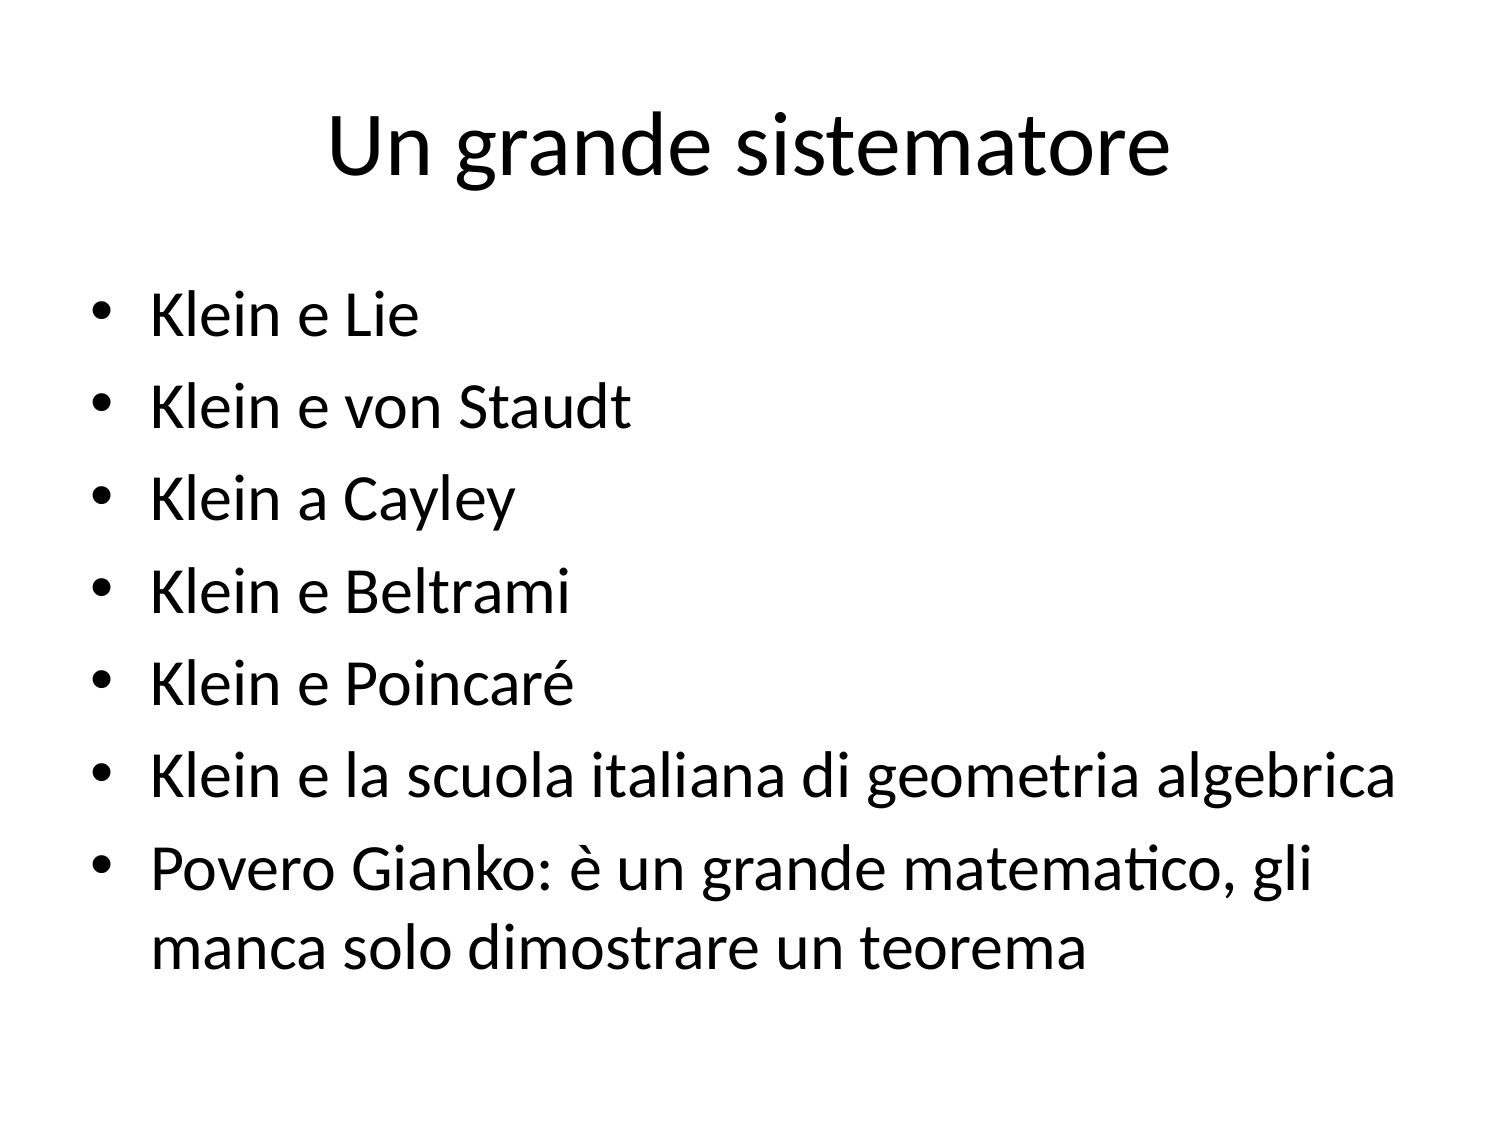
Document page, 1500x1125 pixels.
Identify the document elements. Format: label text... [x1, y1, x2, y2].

title Un grande sistematore [75, 45, 1425, 233]
list Klein e Lie Klein e von Staudt Klein a Cayley Klein e Beltrami Klein e Poincaré Klein e la scuola italiana di geometria algebrica Povero Gianko: è un grande matematico, gli manca solo dimostrare un teorema [75, 262, 1425, 1005]
